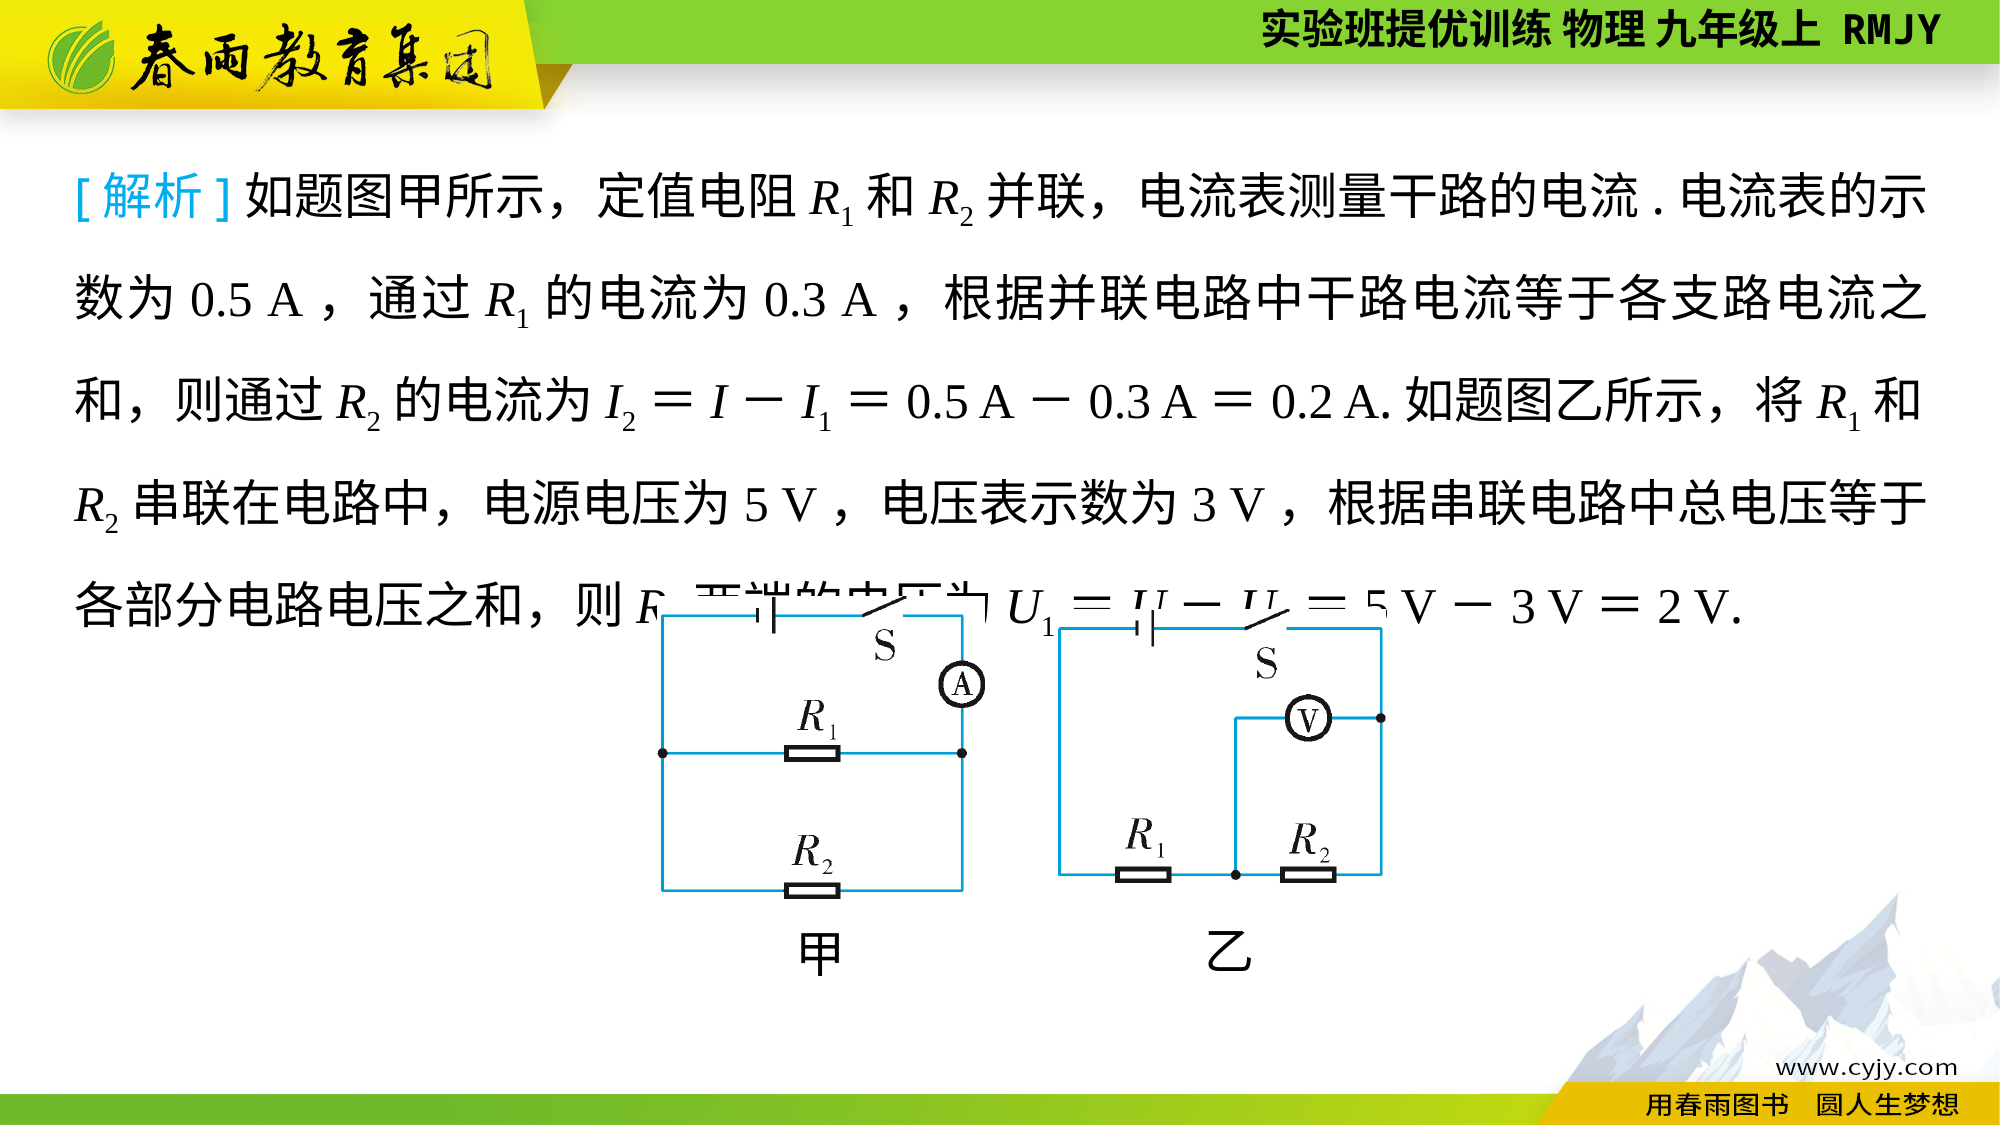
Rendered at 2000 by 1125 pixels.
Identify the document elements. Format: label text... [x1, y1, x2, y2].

picture [0, 0, 2000, 1125]
list [解析]如题图甲所示，定值电阻R1和R2并联，电流表测量干路的电流.电流表的示数为0.5 A，通过R1的电流为0.3 A，根据并联电路中干路电流等于各支路电流之和，则通过R2的电流为I2＝I－I1＝0.5 A－0.3 A＝0.2 A.如题图乙所示，将R1和R2串联在电路中，电源电压为5 V，电压表示数为3 V，根据串联电路中总电压等于各部分电路电压之和，则R1两端的电压为U1＝U－U2＝5 V－3 V＝2 V. [59, 122, 1944, 581]
text_box 乙 [1189, 891, 1270, 987]
text_box 甲 [781, 907, 861, 991]
